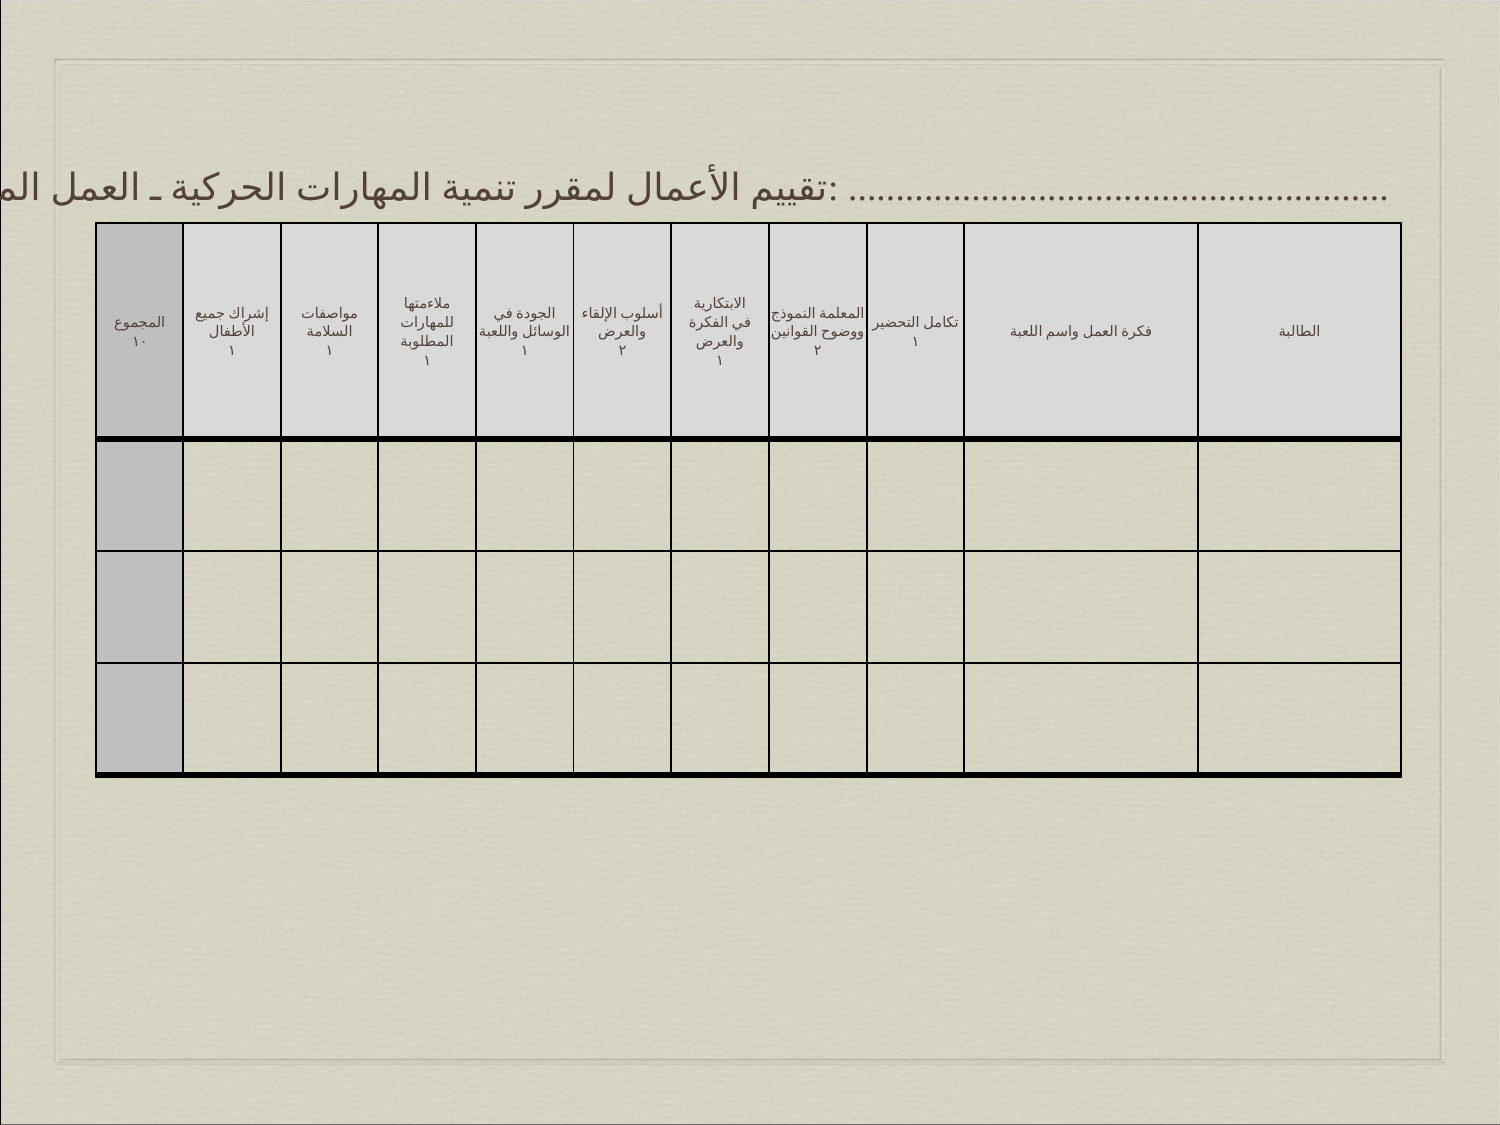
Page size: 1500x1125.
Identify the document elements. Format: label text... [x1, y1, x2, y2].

table_header مواصفات السلامة ١ [282, 224, 377, 436]
table_cell [184, 442, 280, 550]
table_cell [184, 552, 280, 662]
table_cell [672, 664, 768, 772]
table_cell [1199, 552, 1400, 662]
table_cell [282, 442, 377, 550]
table_cell [477, 664, 573, 772]
table_cell [1199, 664, 1400, 772]
table_cell [477, 442, 573, 550]
text_box تقييم الأعمال لمقرر تنمية المهارات الحركية ـ العمل المطلوب: ......................................................... [0, 155, 1398, 215]
table_header المجموع ١٠ [97, 224, 182, 436]
table_cell [868, 664, 963, 772]
table_cell [574, 442, 670, 550]
table_cell [770, 442, 866, 550]
table_cell [965, 664, 1197, 772]
table_header ملاءمتها للمهارات المطلوبة ١ [379, 224, 475, 436]
picture [0, 0, 1500, 1125]
table_cell [965, 442, 1197, 550]
table_cell [282, 664, 377, 772]
table_cell [1199, 442, 1400, 550]
table_cell [574, 664, 670, 772]
table_cell [868, 552, 963, 662]
table_cell [184, 664, 280, 772]
table_cell [868, 442, 963, 550]
table_cell [97, 442, 182, 550]
table_cell [770, 552, 866, 662]
table_cell [379, 664, 475, 772]
table_cell [477, 552, 573, 662]
table_cell [965, 552, 1197, 662]
table_header أسلوب الإلقاء والعرض ٢ [574, 224, 670, 436]
table_cell [770, 664, 866, 772]
table_header الجودة في الوسائل واللعبة ١ [477, 224, 573, 436]
table_header المعلمة النموذج ووضوح القوانين ٢ [770, 224, 866, 436]
table_cell [574, 552, 670, 662]
table_cell [379, 442, 475, 550]
table_cell [97, 552, 182, 662]
table_header فكرة العمل واسم اللعبة [965, 224, 1197, 436]
table_header إشراك جميع الأطفال ١ [184, 224, 280, 436]
table_cell [379, 552, 475, 662]
table_cell [282, 552, 377, 662]
table_cell [672, 552, 768, 662]
table_header الابتكارية في الفكرة والعرض ١ [672, 224, 768, 436]
table_header الطالبة [1199, 224, 1400, 436]
table_cell [672, 442, 768, 550]
table_header تكامل التحضير ١ [868, 224, 963, 436]
table_cell [97, 664, 182, 772]
